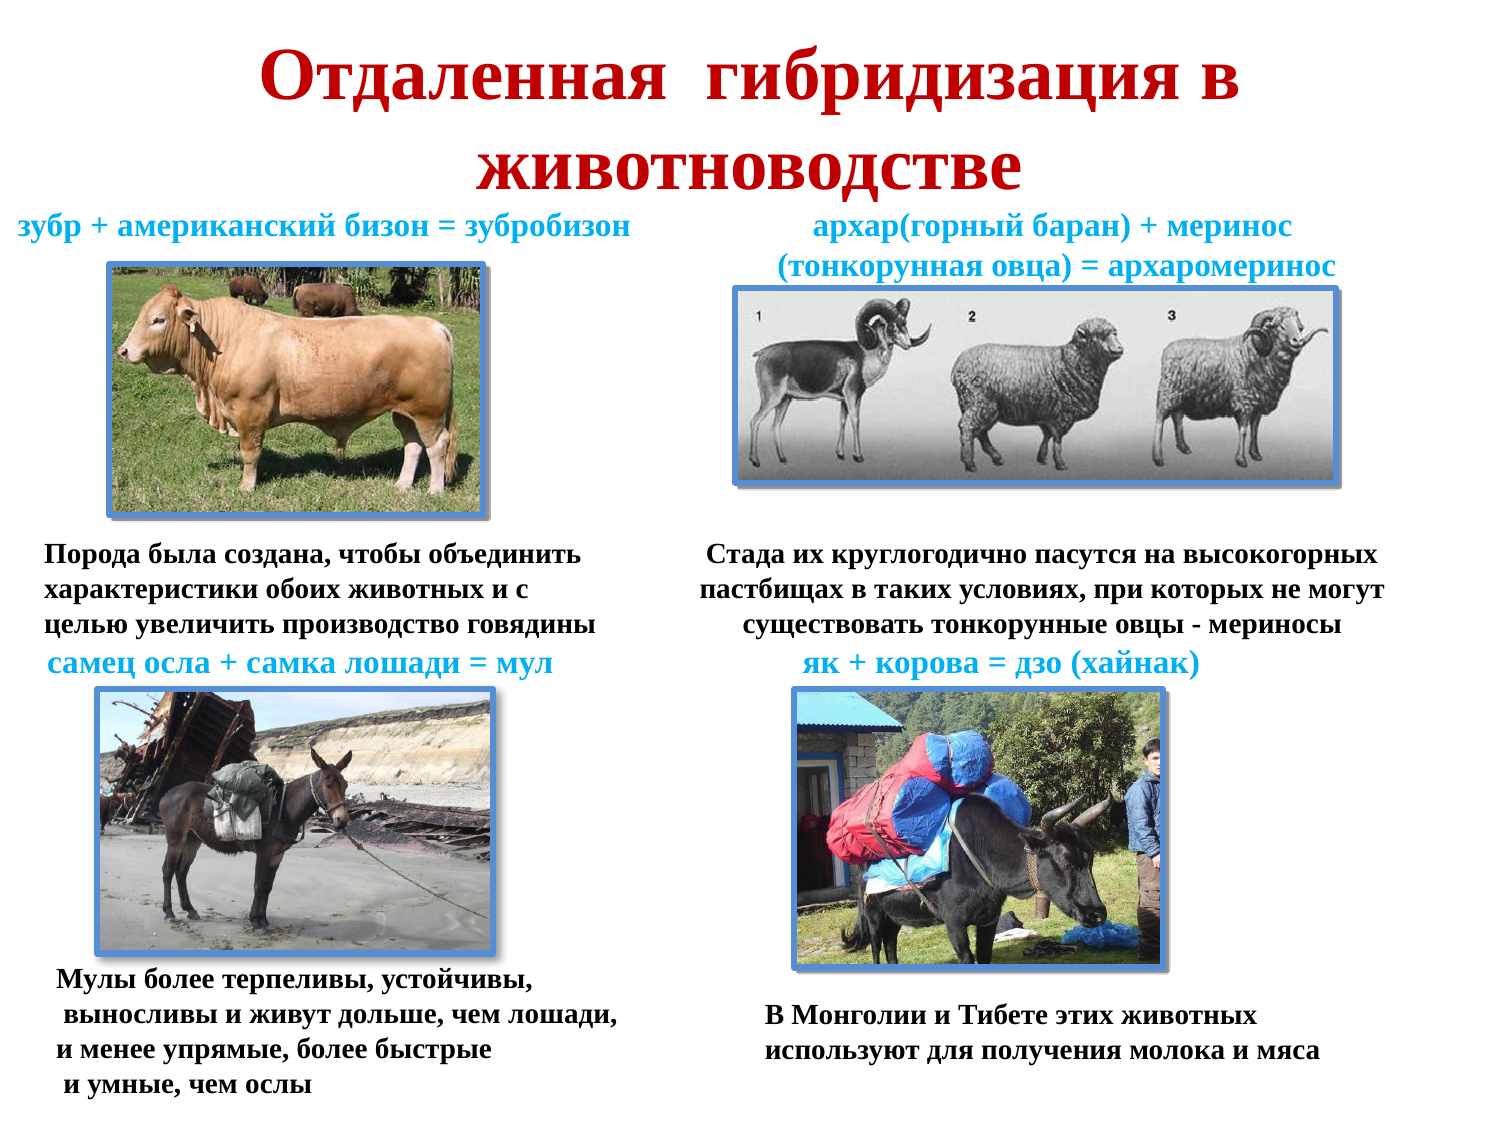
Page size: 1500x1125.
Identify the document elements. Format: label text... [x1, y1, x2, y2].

text_box Мулы более терпеливы, устойчивы, выносливы и живут дольше, чем лошади, и менее упрямые, более быстрые и умные, чем ослы [41, 952, 656, 1107]
title Отдаленная гибридизация в животноводстве [75, 45, 1425, 185]
text_box архар(горный баран) + меринос (тонкорунная овца) = архаромеринос [690, 196, 1424, 291]
text_box Порода была создана, чтобы объединить характеристики обоих животных и с целью увеличить производство говядины [29, 527, 632, 647]
picture [737, 290, 1333, 480]
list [111, 266, 481, 513]
text_box як + корова = дзо (хайнак) [787, 633, 1216, 688]
text_box зубр + американский бизон = зубробизон [2, 196, 647, 251]
picture [796, 692, 1160, 965]
text_box В Монголии и Тибете этих животных используют для получения молока и мяса [749, 987, 1500, 1073]
picture [100, 692, 491, 951]
text_box самец осла + самка лошади = мул [32, 633, 570, 688]
text_box Стада их круглогодично пасутся на высокогорных пастбищах в таких условиях, при которых не могут существовать тонкорунные овцы - мериносы [667, 527, 1418, 647]
